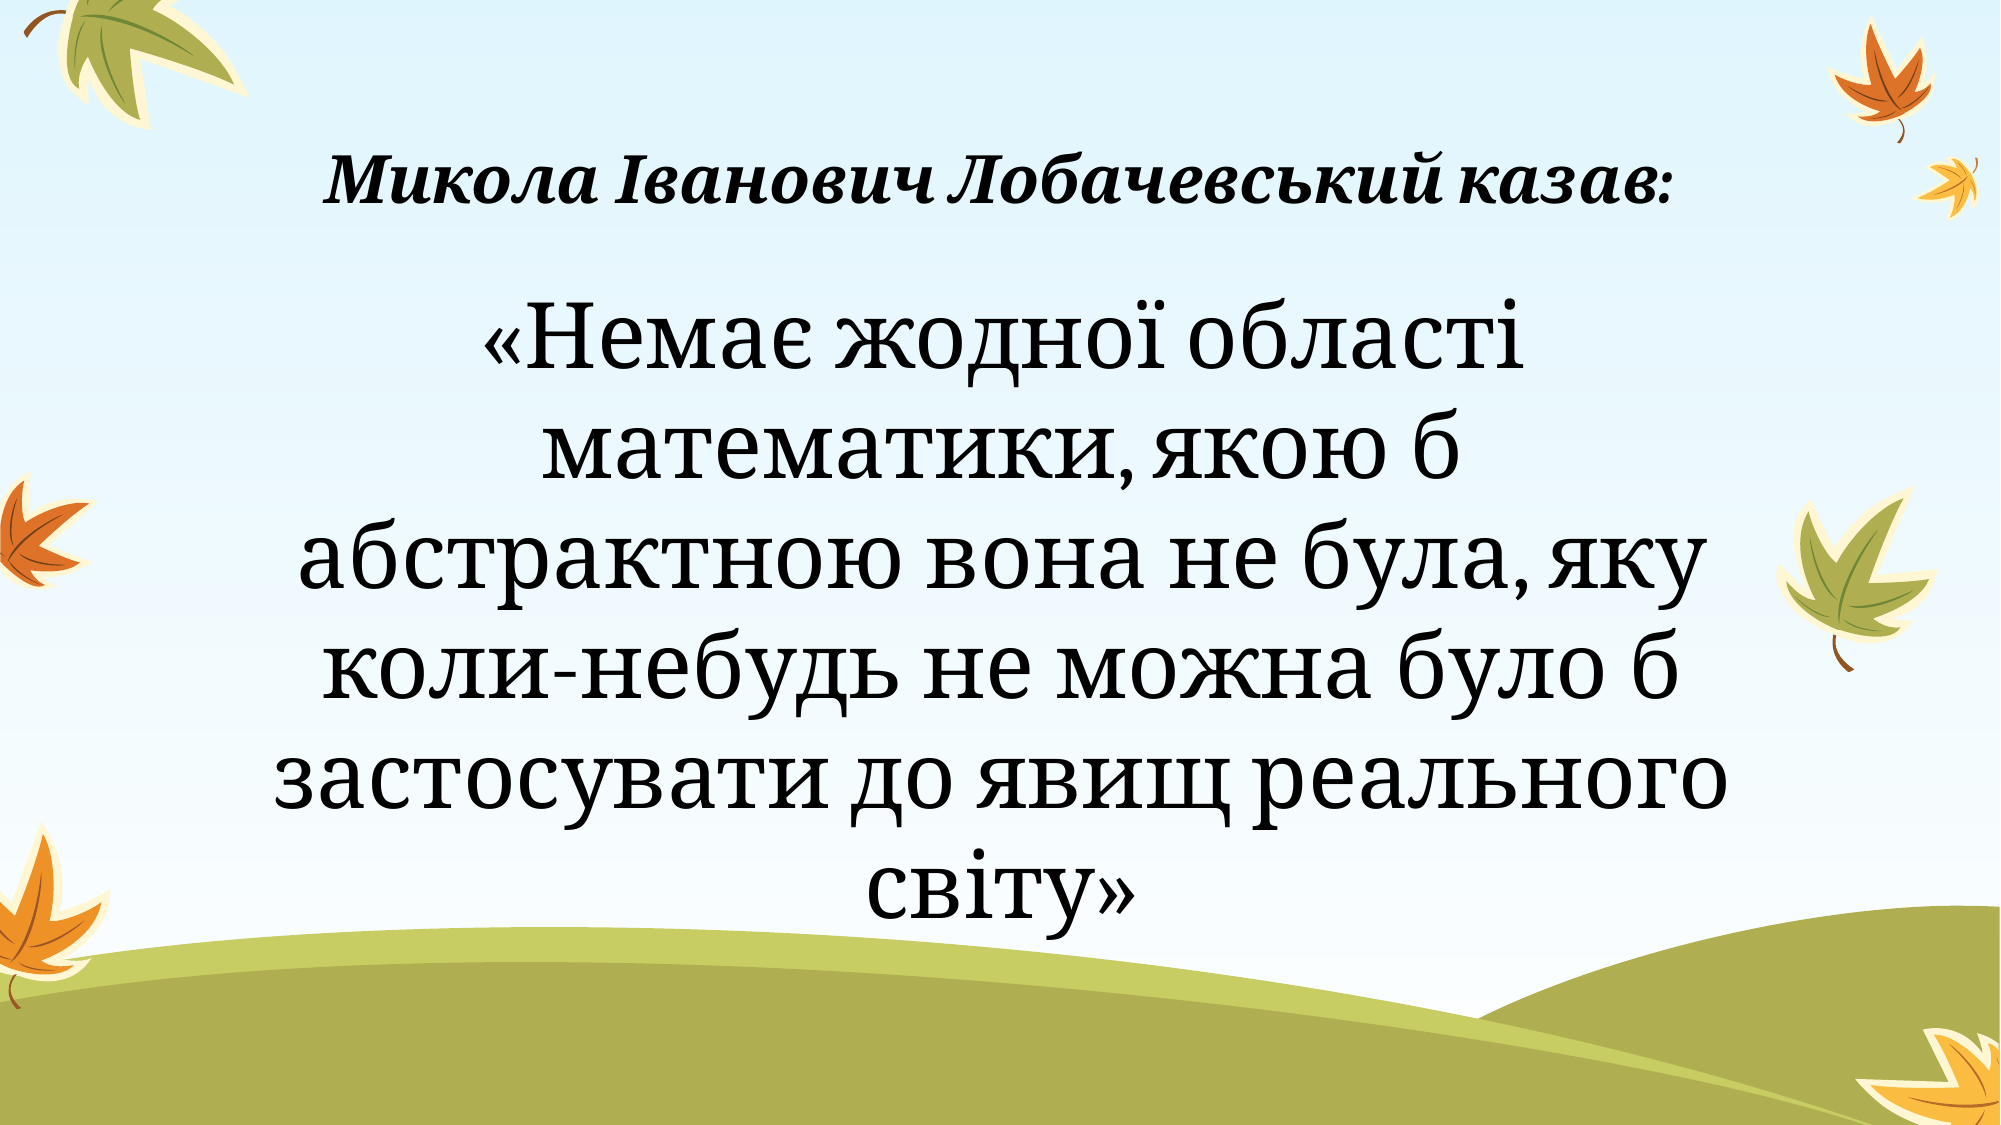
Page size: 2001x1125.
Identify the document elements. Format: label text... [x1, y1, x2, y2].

title Микола Іванович Лобачевський казав: [249, 94, 1749, 225]
list «Немає жодної області математики, якою б абстрактною вона не була, яку коли-небудь не можна було б застосувати до явищ реального світу» [249, 268, 1749, 950]
